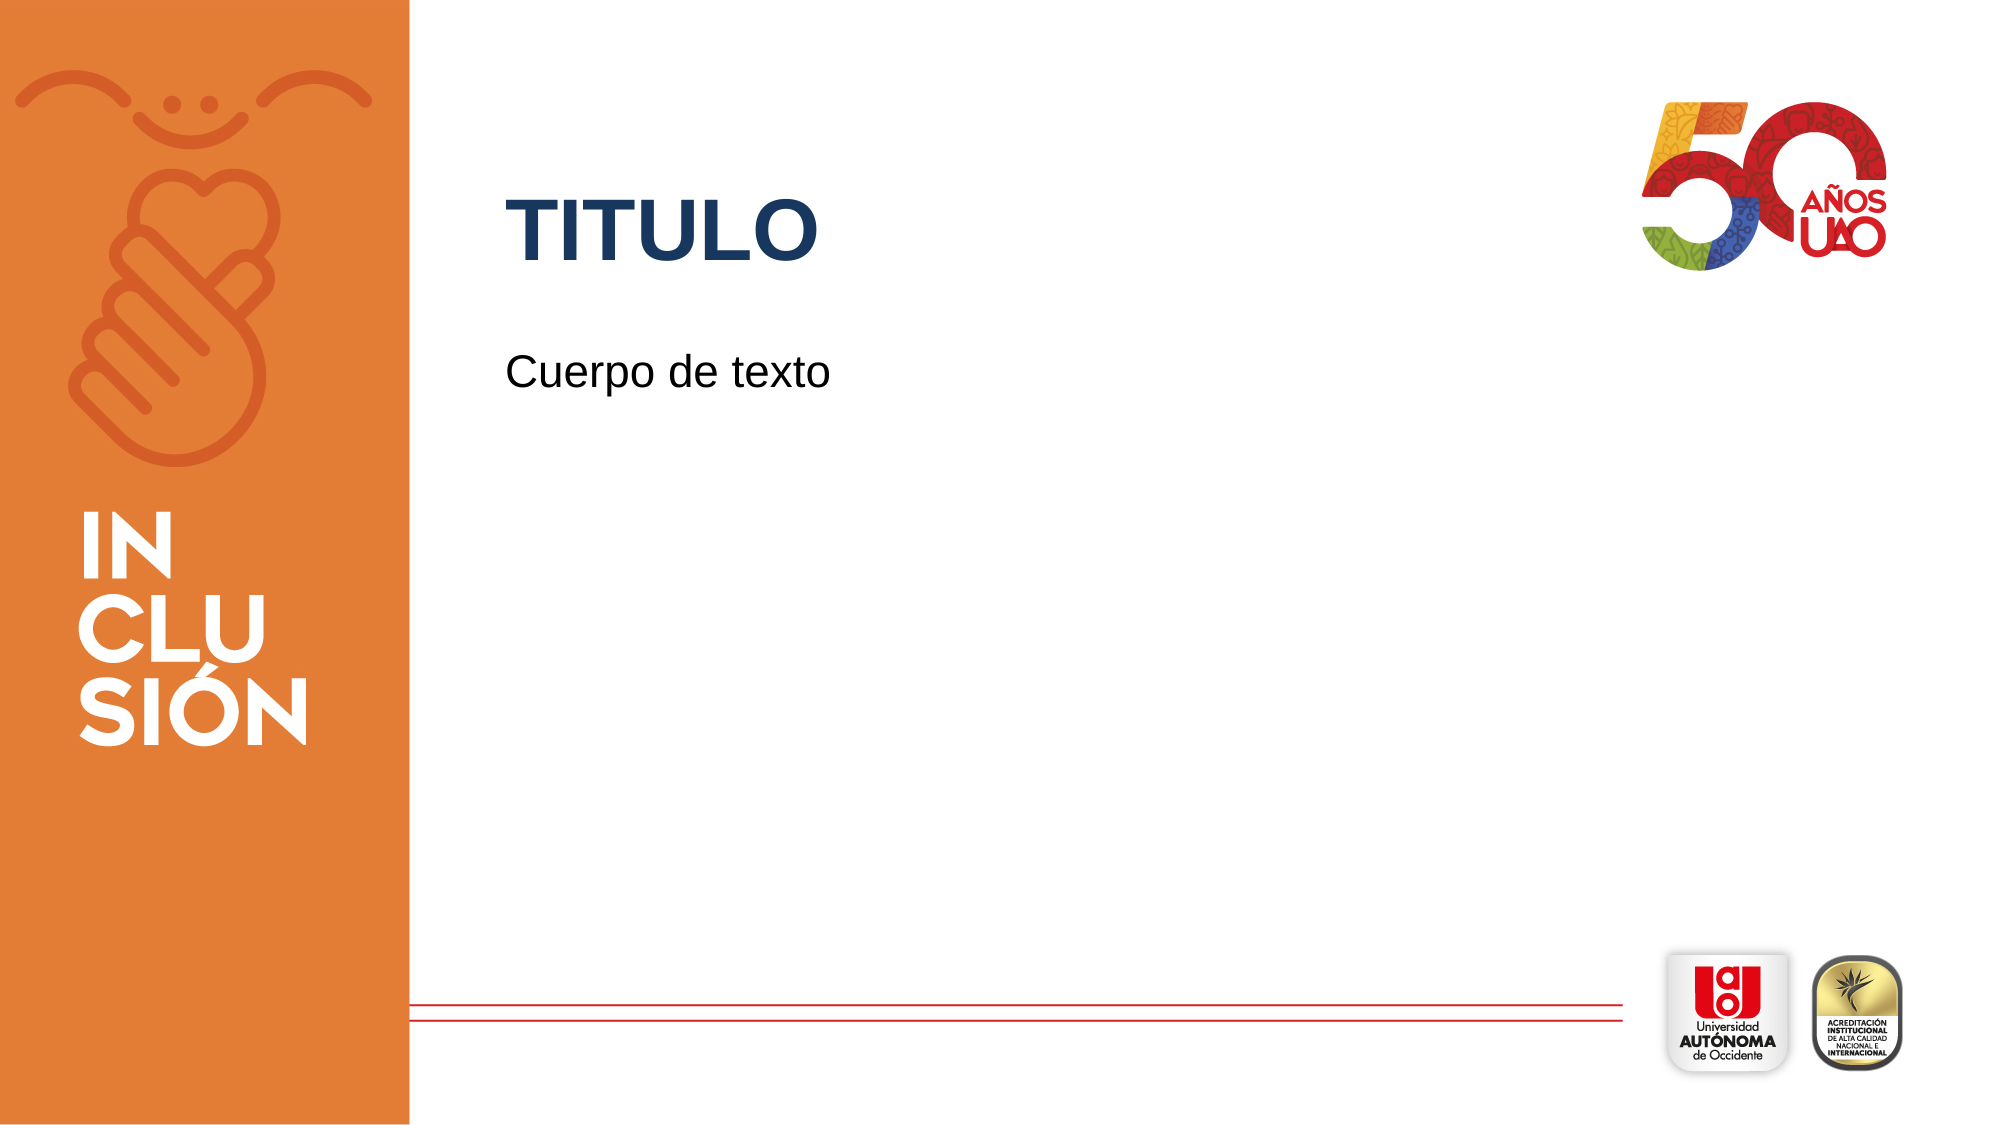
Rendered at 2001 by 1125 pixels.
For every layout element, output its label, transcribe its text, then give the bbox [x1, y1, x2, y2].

picture [0, 0, 2000, 1125]
text_box Cuerpo de texto [490, 334, 1596, 405]
text_box TITULO [490, 165, 1564, 286]
